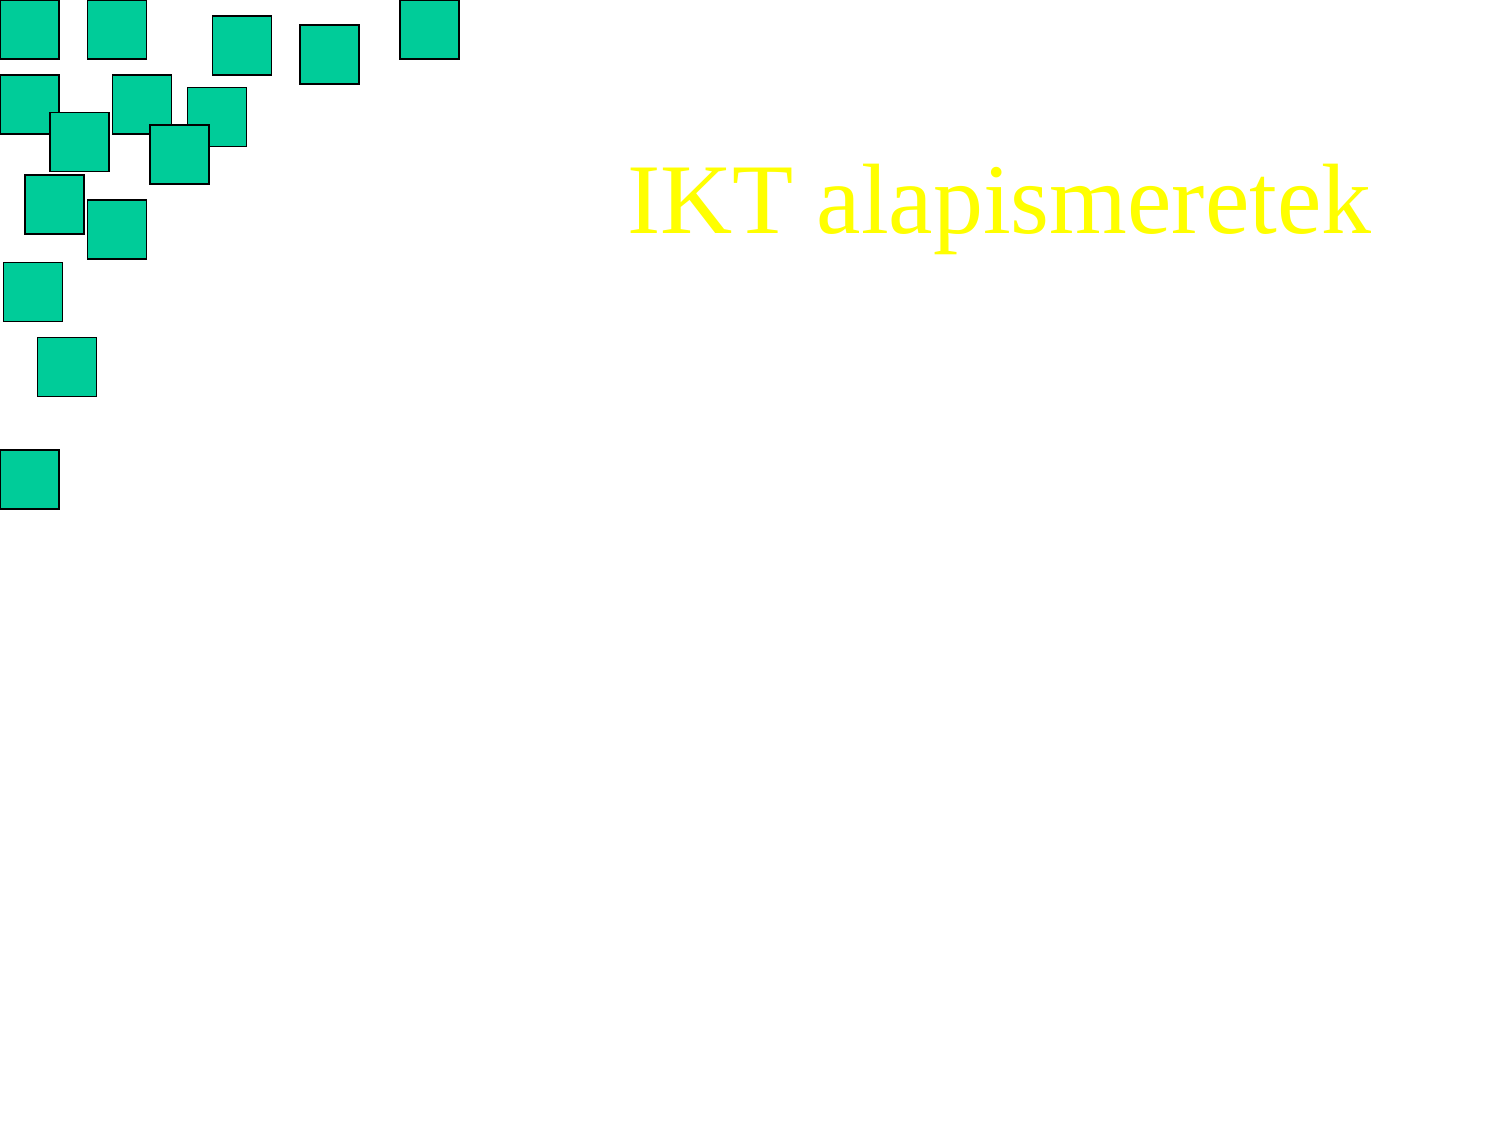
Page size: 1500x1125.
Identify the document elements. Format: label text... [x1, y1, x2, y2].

title IKT alapismeretek [112, 99, 1388, 288]
